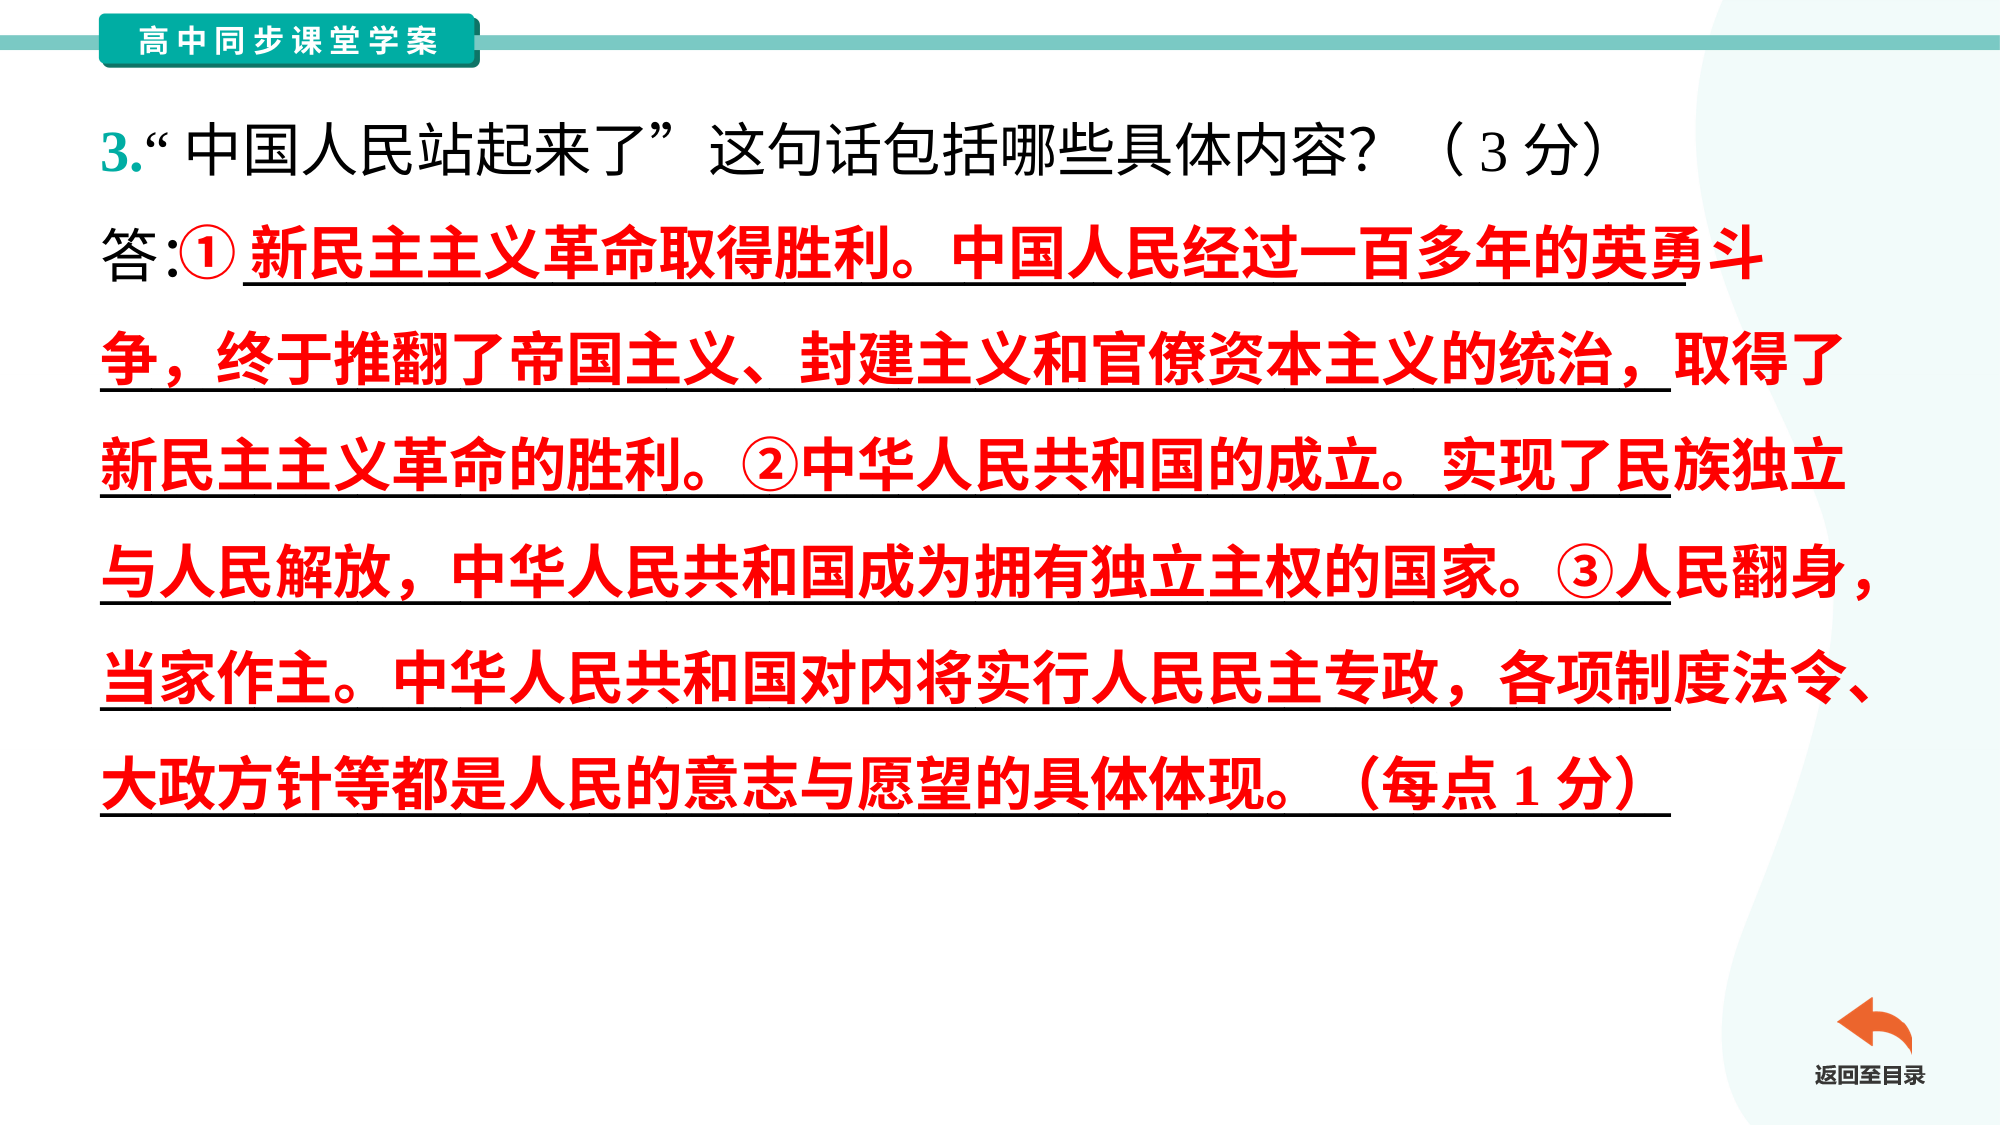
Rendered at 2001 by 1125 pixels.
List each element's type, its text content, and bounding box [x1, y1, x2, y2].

text_box 3.“中国人民站起来了”这句话包括哪些具体内容？（3分） 答： ________________________________________________________ _____________________________________________________________ _____________________________________________________________ _____________________________________________________________ _____________________________________________________________ _____________________________________________________________ [100, 76, 1899, 179]
picture [0, 0, 2000, 1125]
text_box ①新民主主义革命取得胜利。中国人民经过一百多年的英勇斗 争，终于推翻了帝国主义、封建主义和官僚资本主义的统治，取得了 新民主主义革命的胜利。②中华人民共和国的成立。实现了民族独立 与人民解放，中华人民共和国成为拥有独立主权的国家。③人民翻身， 当家作主。中华人民共和国对内将实行人民民主专政，各项制度法令、 大政方针等都是人民的意志与愿望的具体体现。（每点1分） [100, 179, 1899, 818]
